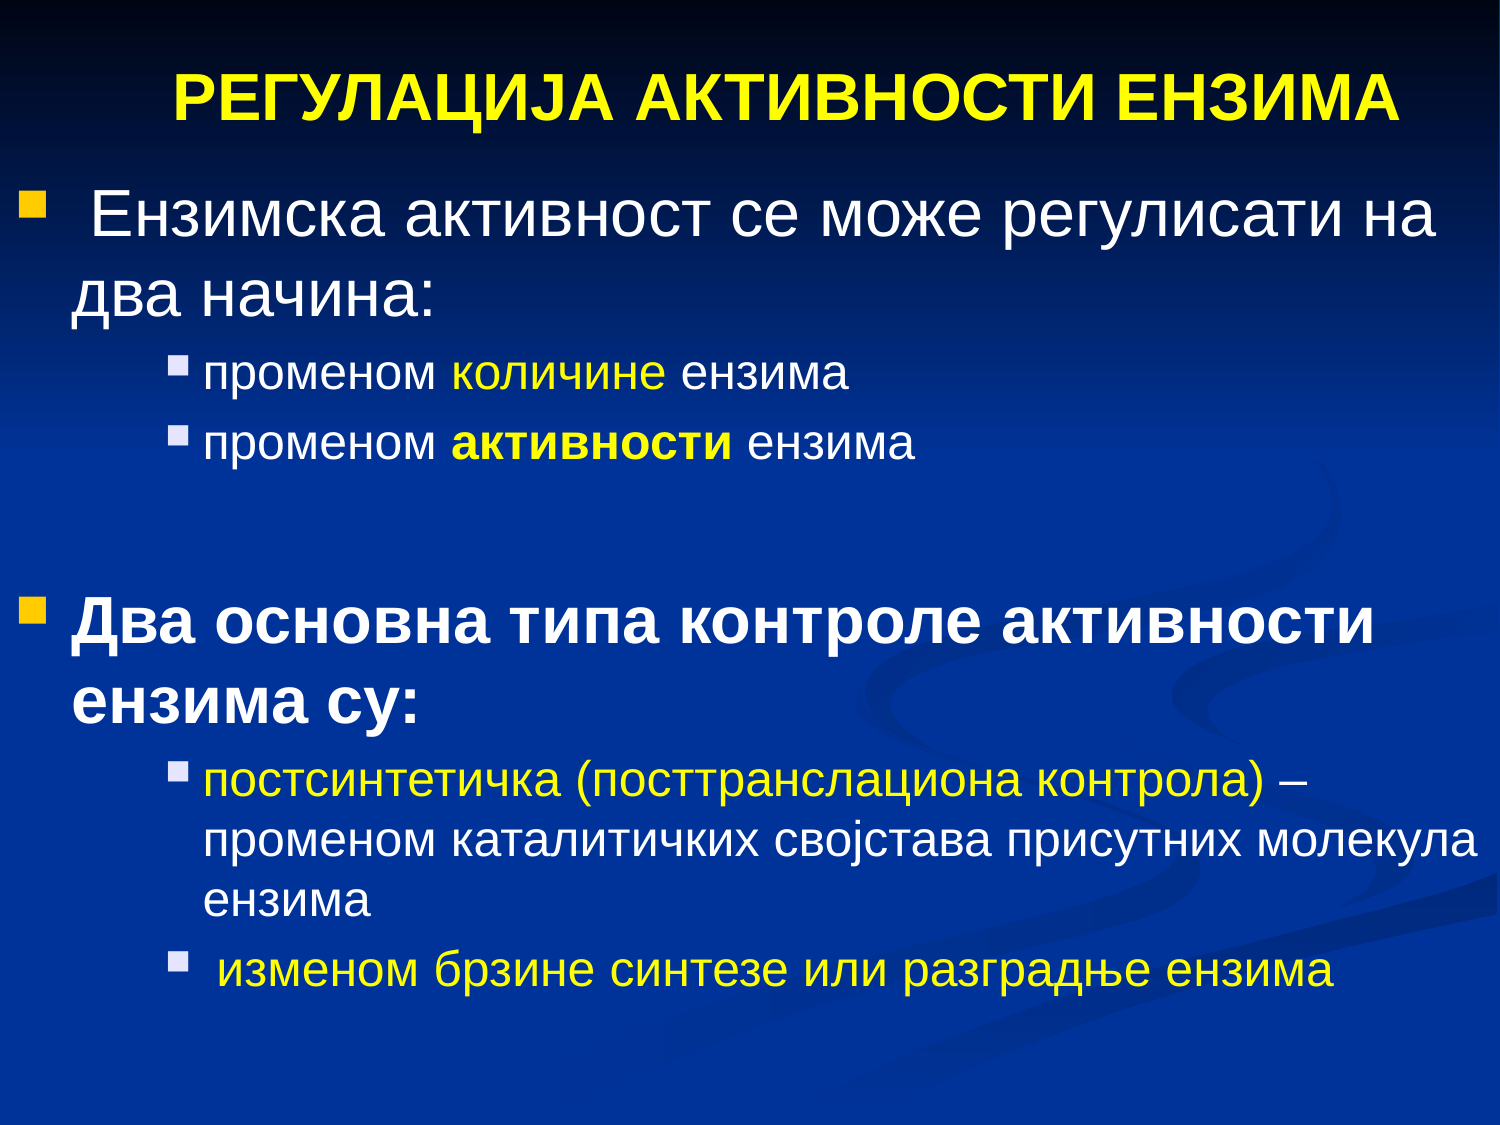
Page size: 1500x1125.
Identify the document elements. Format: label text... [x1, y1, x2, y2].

list Ензимска активност се може регулисати на два начина: променом количине ензима променом активности ензима Два основна типа контроле активности ензима су: постсинтетичка (посттранслациона контрола) – променом каталитичких својстава присутних молекула ензима изменом брзине синтезе или разградње ензима [0, 162, 1500, 1125]
text_box РЕГУЛАЦИЈА АКТИВНОСТИ ЕНЗИМА [112, 0, 1463, 188]
